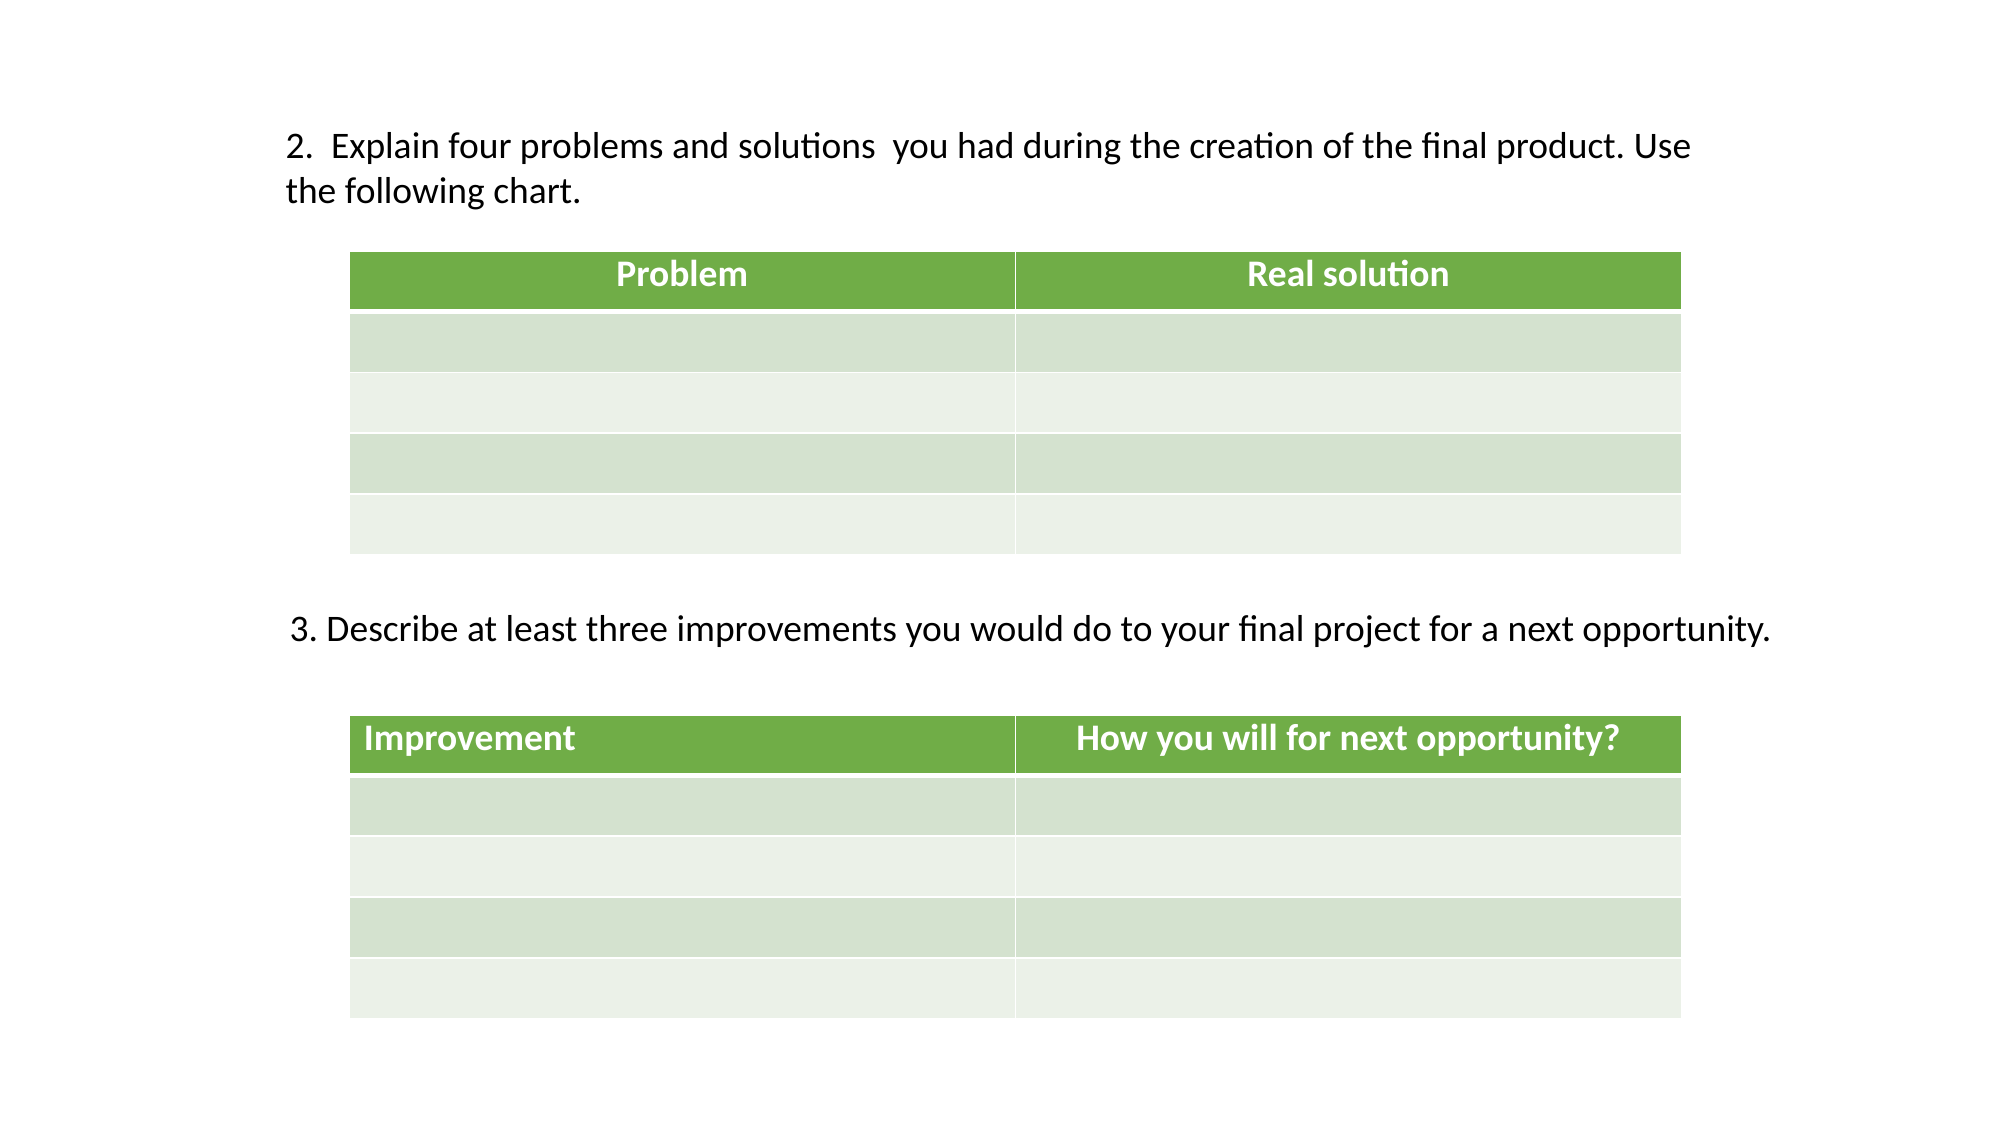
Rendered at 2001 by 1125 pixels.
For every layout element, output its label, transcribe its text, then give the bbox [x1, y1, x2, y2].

table_cell [1016, 434, 1681, 493]
table_cell [350, 495, 1015, 554]
table_cell [1016, 495, 1681, 554]
table_cell [1016, 898, 1681, 957]
table_header Improvement [350, 716, 1015, 773]
table_header How you will for next opportunity? [1016, 716, 1681, 773]
table_cell [350, 837, 1015, 896]
table_cell [1016, 778, 1681, 835]
table_cell [1016, 959, 1681, 1018]
table_cell [1016, 314, 1681, 372]
table_cell [350, 434, 1015, 493]
table_header Real solution [1016, 252, 1681, 309]
text_box 3. Describe at least three improvements you would do to your final project for a next opportunity. [274, 596, 1797, 657]
table_cell [1016, 373, 1681, 432]
table_cell [350, 314, 1015, 372]
table_cell [350, 898, 1015, 957]
table_cell [350, 959, 1015, 1018]
table_cell [350, 373, 1015, 432]
table_header Problem [350, 252, 1015, 309]
table_cell [350, 778, 1015, 835]
table_cell [1016, 837, 1681, 896]
text_box 2. Explain four problems and solutions you had during the creation of the final product. Use the following chart. [270, 113, 1761, 218]
